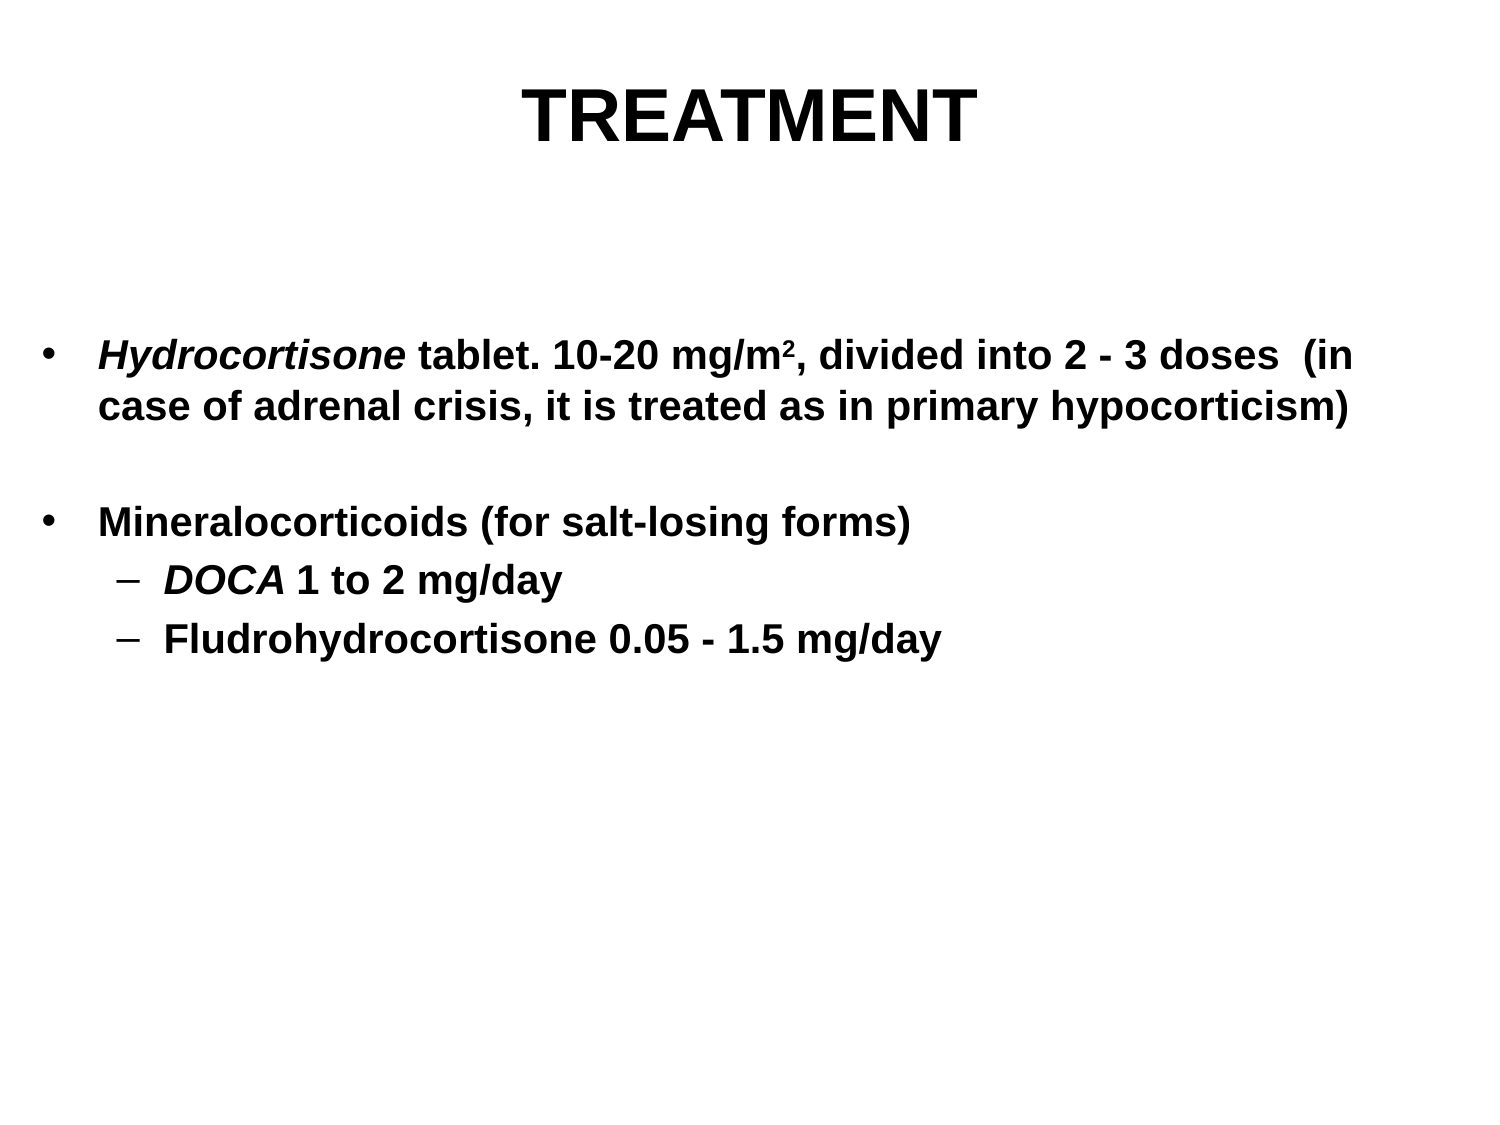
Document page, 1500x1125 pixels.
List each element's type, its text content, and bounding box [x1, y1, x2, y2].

list Hydrocortisone tablet. 10-20 mg/m2, divided into 2 - 3 doses (in case of adrenal crisis, it is treated as in primary hypocorticism) Mineralocorticoids (for salt-losing forms) DOCA 1 to 2 mg/day Fludrohydrocortisone 0.05 - 1.5 mg/day [26, 262, 1454, 1006]
title TREATMENT [0, 0, 1500, 125]
